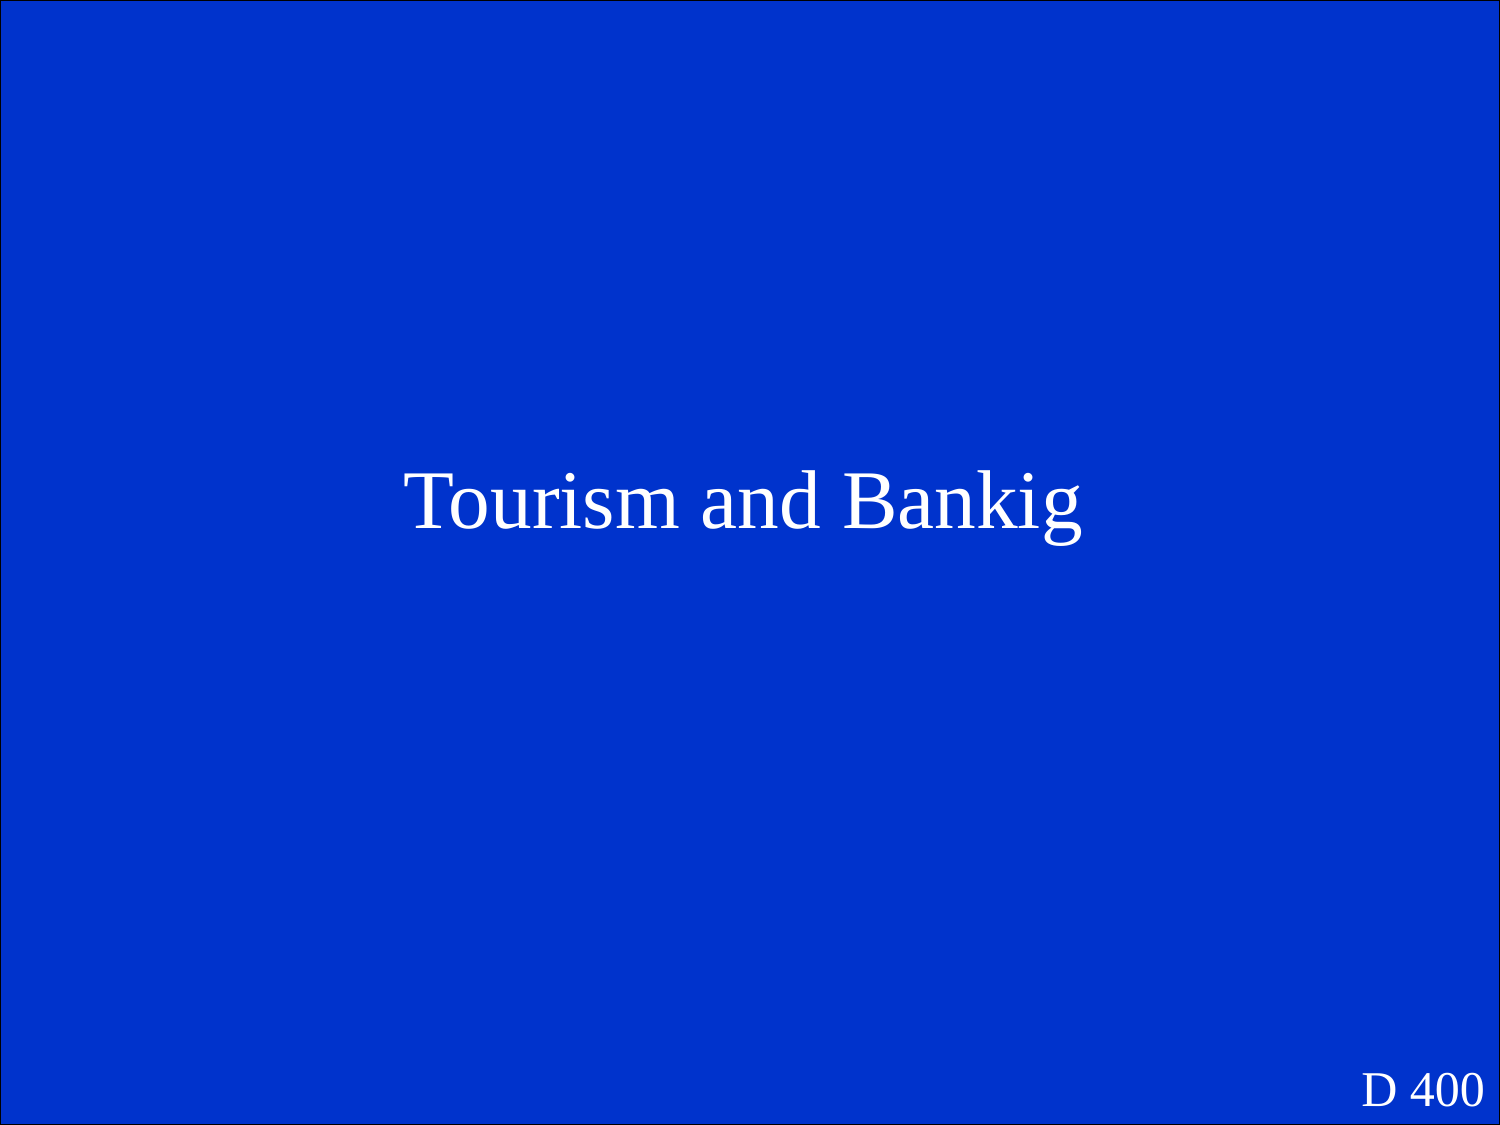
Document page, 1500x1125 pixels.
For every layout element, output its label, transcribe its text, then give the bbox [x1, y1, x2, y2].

text_box Tourism and Bankig [224, 437, 1263, 553]
text_box D 400 [1346, 1049, 1500, 1125]
text_box [0, 0, 1500, 1125]
